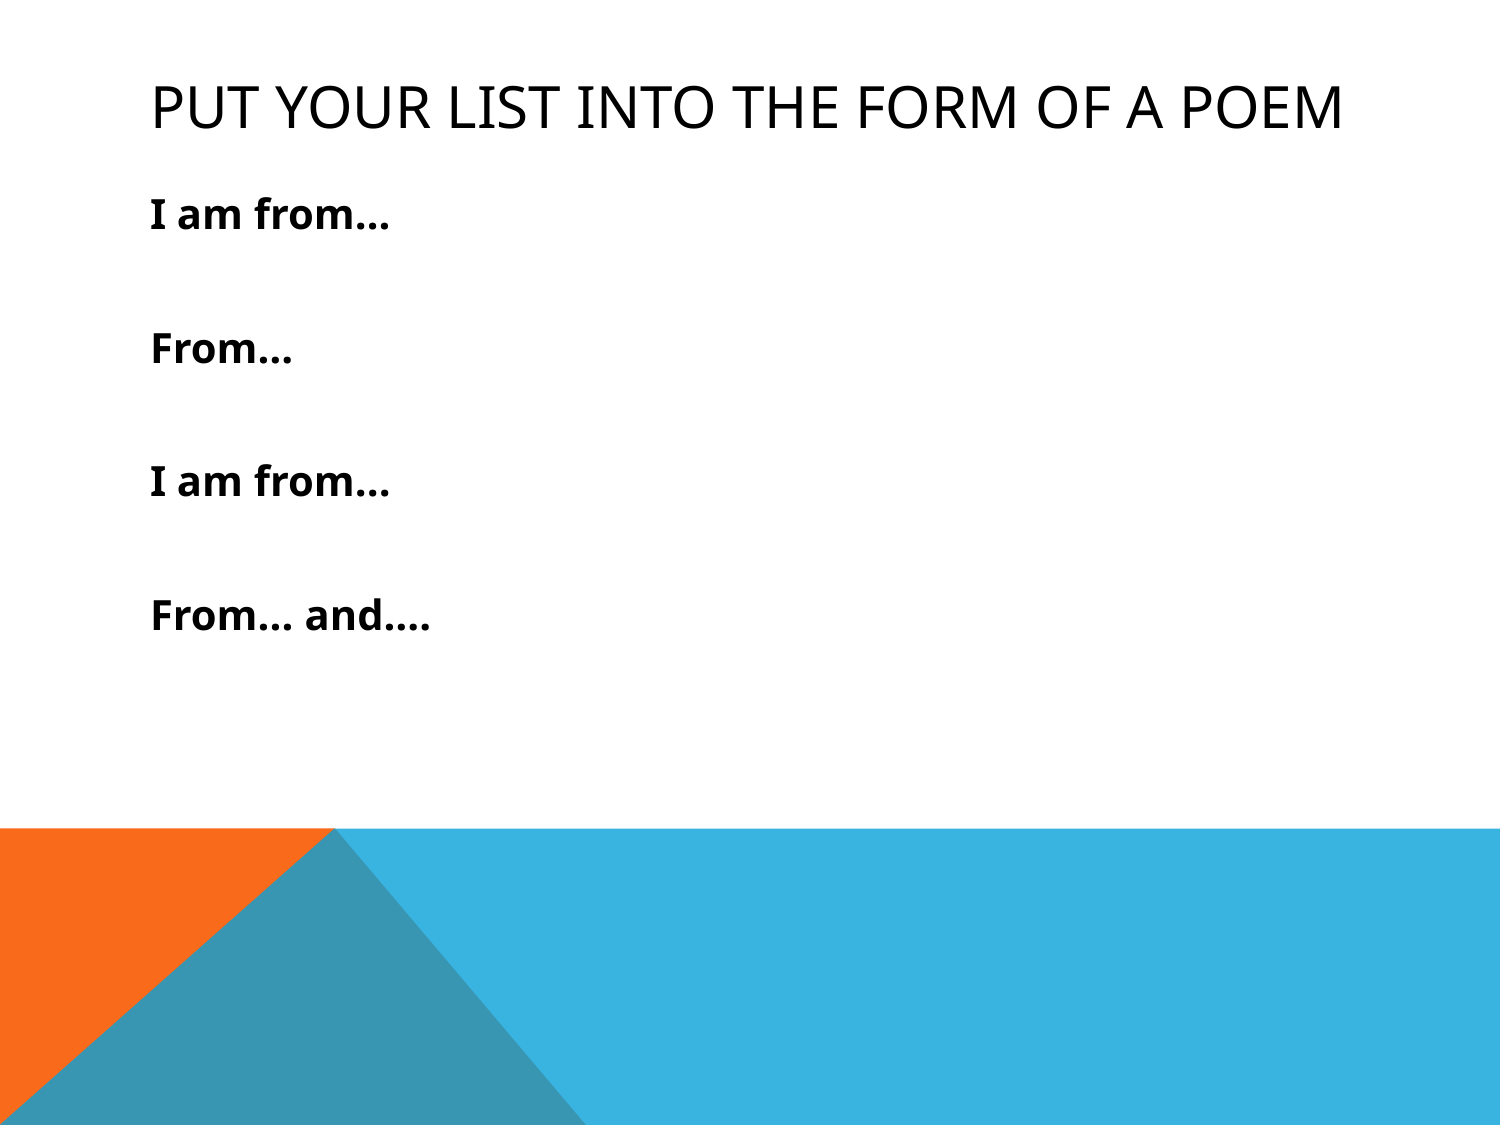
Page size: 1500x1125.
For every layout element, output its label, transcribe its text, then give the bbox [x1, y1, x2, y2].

title Put your list into the form of a poem [135, 60, 1369, 150]
list I am from… From… I am from... From... and…. [135, 180, 1369, 768]
